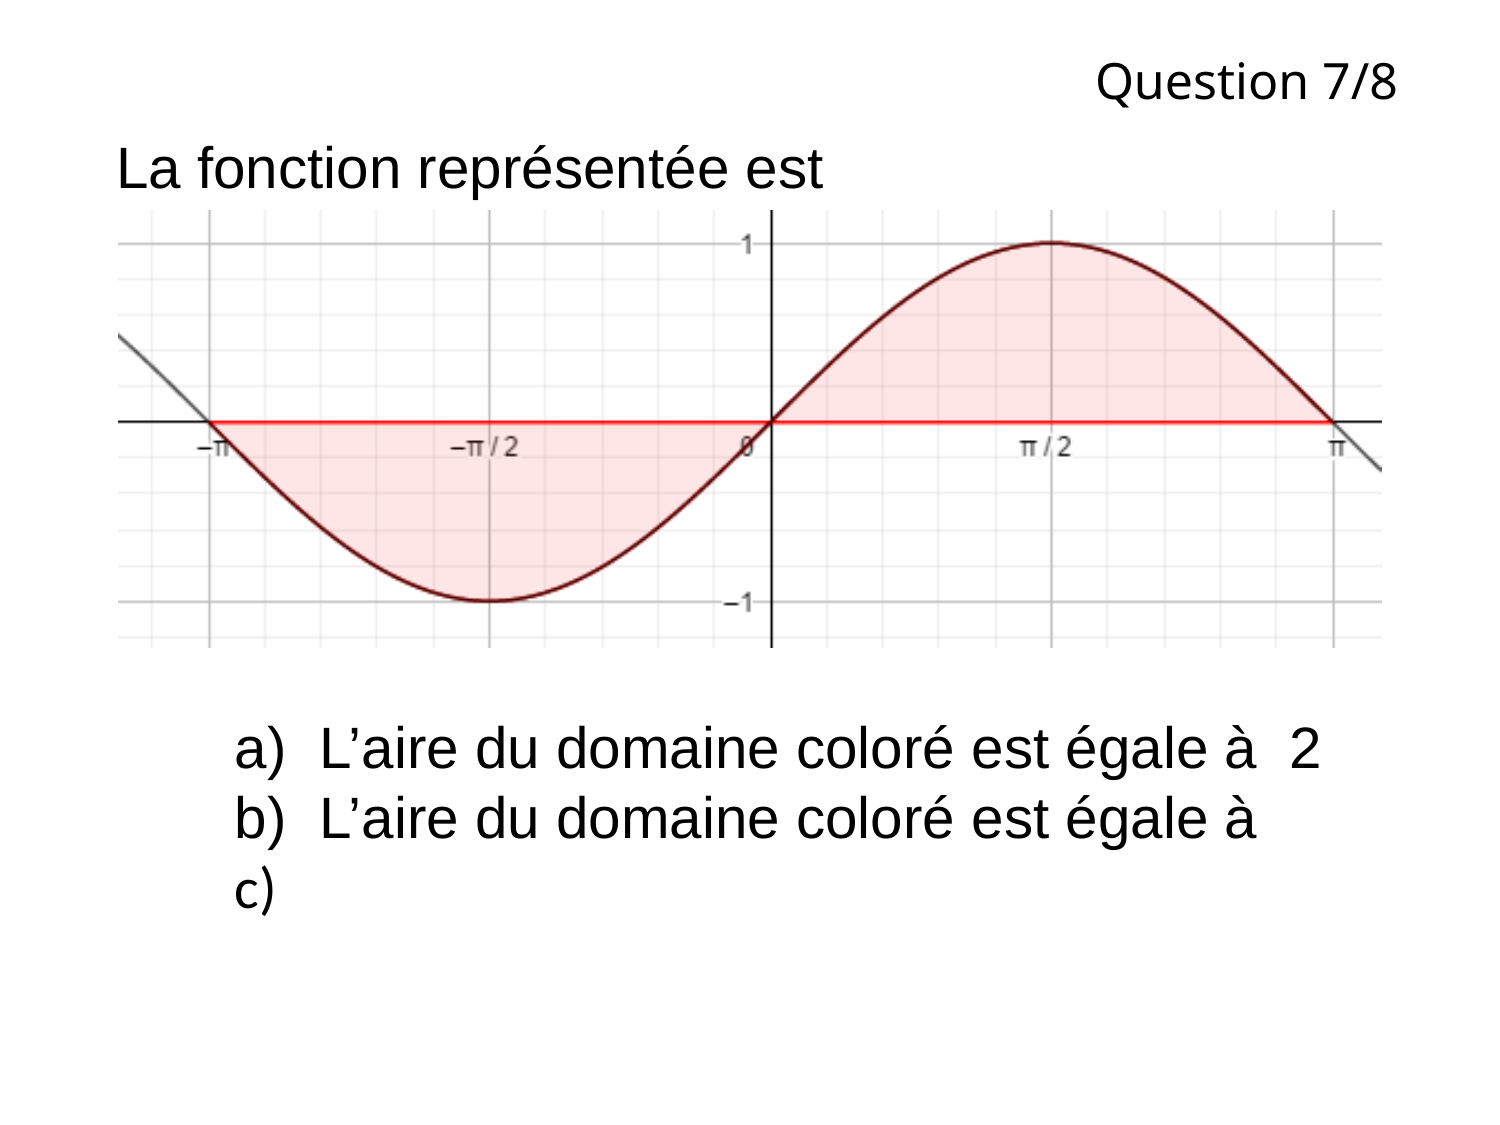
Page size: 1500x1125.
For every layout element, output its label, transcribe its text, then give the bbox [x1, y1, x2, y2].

text_box Question 7/8 [1080, 42, 1483, 118]
picture [118, 209, 1382, 648]
